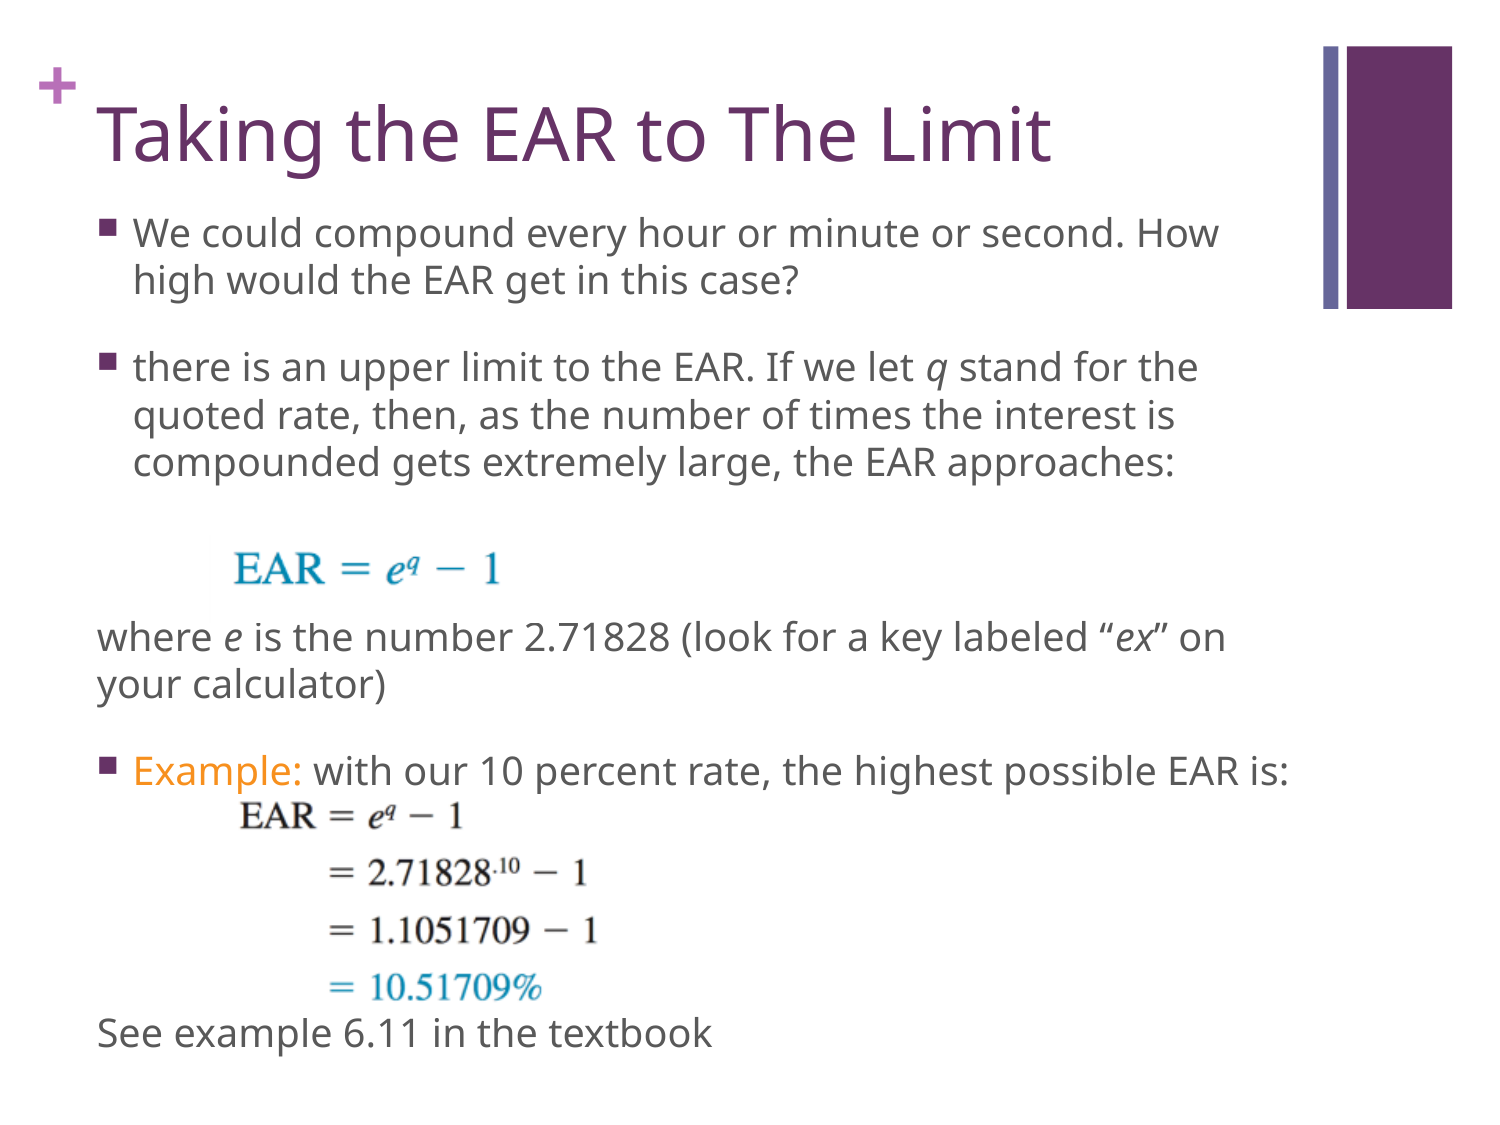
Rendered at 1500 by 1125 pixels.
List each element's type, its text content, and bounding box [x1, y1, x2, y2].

title Taking the EAR to The Limit [81, 79, 1322, 200]
picture [236, 793, 685, 1019]
list We could compound every hour or minute or second. How high would the EAR get in this case? there is an upper limit to the EAR. If we let q stand for the quoted rate, then, as the number of times the interest is compounded gets extremely large, the EAR approaches: where e is the number 2.71828 (look for a key labeled “ex” on your calculator) Example: with our 10 percent rate, the highest possible EAR is: See example 6.11 in the textbook [81, 200, 1322, 1110]
picture [209, 534, 582, 624]
